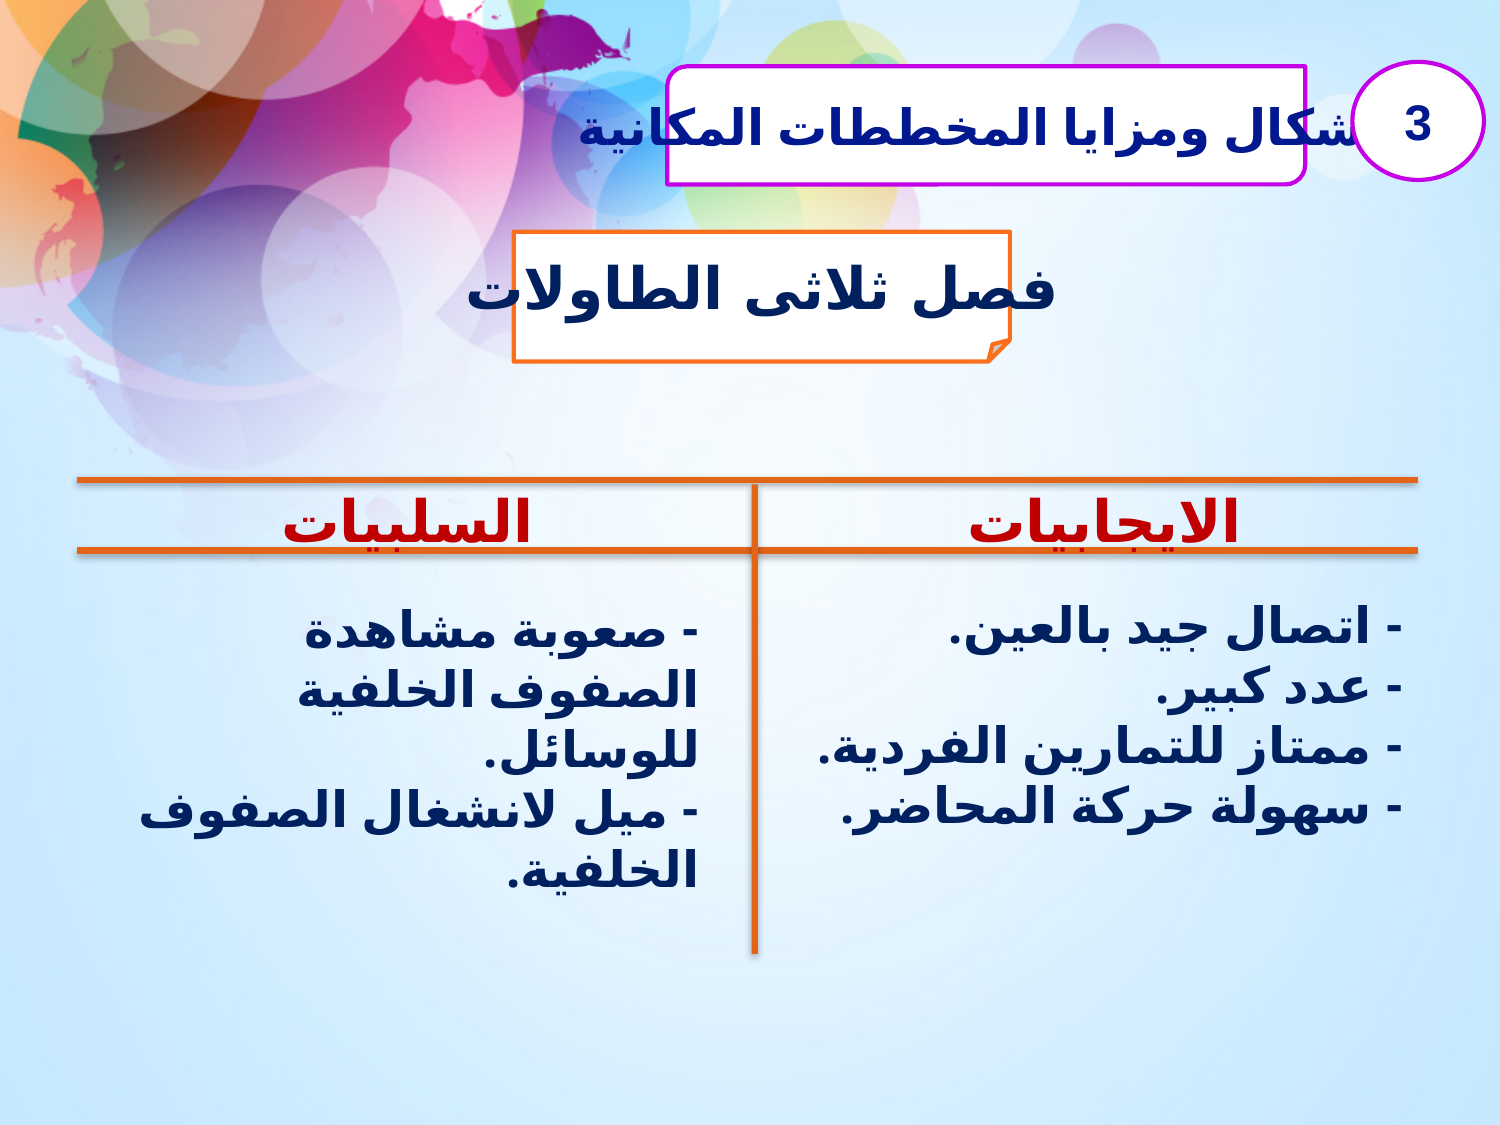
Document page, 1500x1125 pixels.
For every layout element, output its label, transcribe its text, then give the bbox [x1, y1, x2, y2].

picture [0, 0, 1500, 1125]
text_box السلبيات [206, 489, 609, 549]
text_box اشكال ومزايا المخططات المكانية [665, 64, 1308, 187]
text_box - صعوبة مشاهدة الصفوف الخلفية للوسائل. - ميل لانشغال الصفوف الخلفية. [81, 589, 715, 905]
text_box الايجابيات [903, 558, 1306, 562]
text_box - اتصال جيد بالعين. - عدد كبير. - ممتاز للتمارين الفردية. - سهولة حركة المحاضر. [785, 586, 1419, 841]
text_box الايجابيات [903, 489, 1306, 549]
text_box فصل ثلاثى الطاولات [511, 229, 1012, 364]
text_box 3 [1350, 59, 1487, 183]
text_box السلبيات [206, 558, 609, 562]
